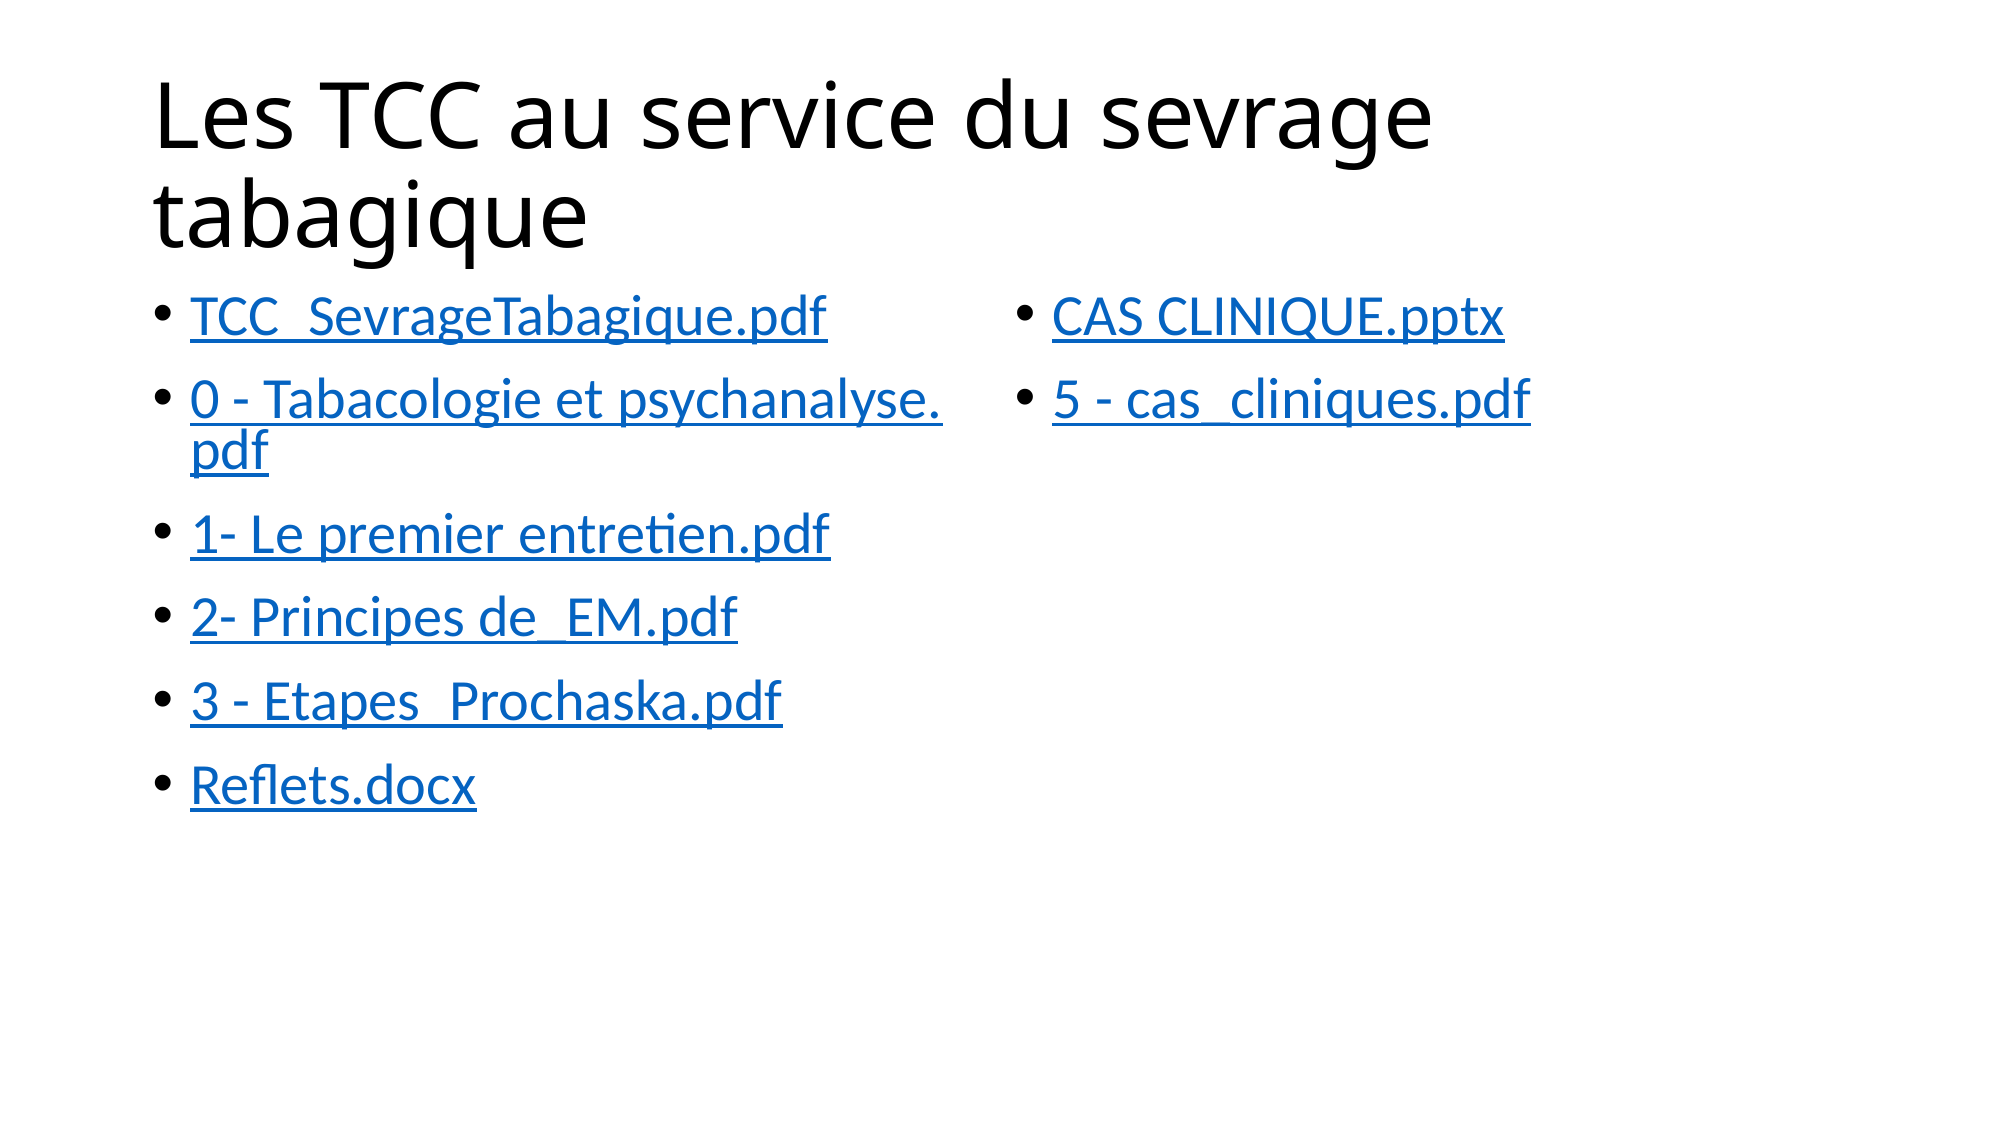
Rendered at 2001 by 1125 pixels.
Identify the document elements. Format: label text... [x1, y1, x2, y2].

title Les TCC au service du sevrage tabagique [137, 59, 1863, 278]
list TCC_SevrageTabagique.pdf 0 - Tabacologie et psychanalyse.pdf 1- Le premier entretien.pdf 2- Principes de_EM.pdf 3 - Etapes_Prochaska.pdf Reflets.docx [137, 277, 984, 1016]
list CAS CLINIQUE.pptx 5 - cas_cliniques.pdf [999, 277, 1851, 1016]
